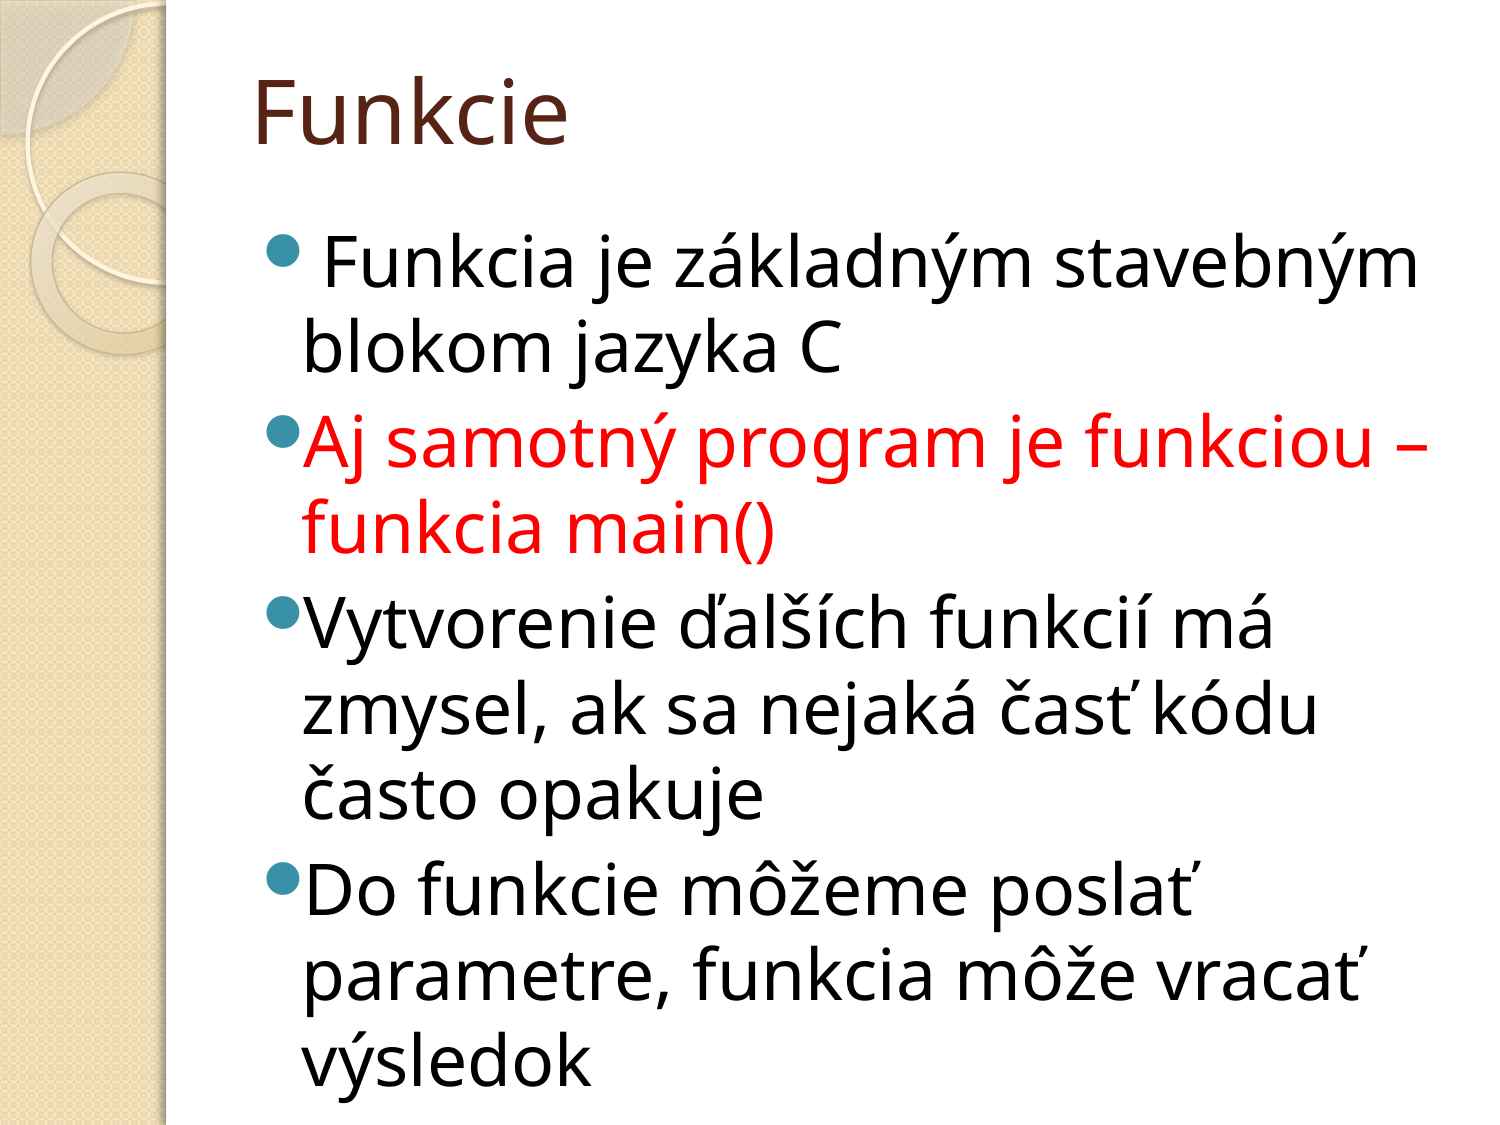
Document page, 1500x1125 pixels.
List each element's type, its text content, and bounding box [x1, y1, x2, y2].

title Funkcie [235, 45, 1466, 173]
list Funkcia je základným stavebným blokom jazyka C Aj samotný program je funkciou – funkcia main() Vytvorenie ďalších funkcií má zmysel, ak sa nejaká časť kódu často opakuje Do funkcie môžeme poslať parametre, funkcia môže vracať výsledok [235, 208, 1466, 1125]
